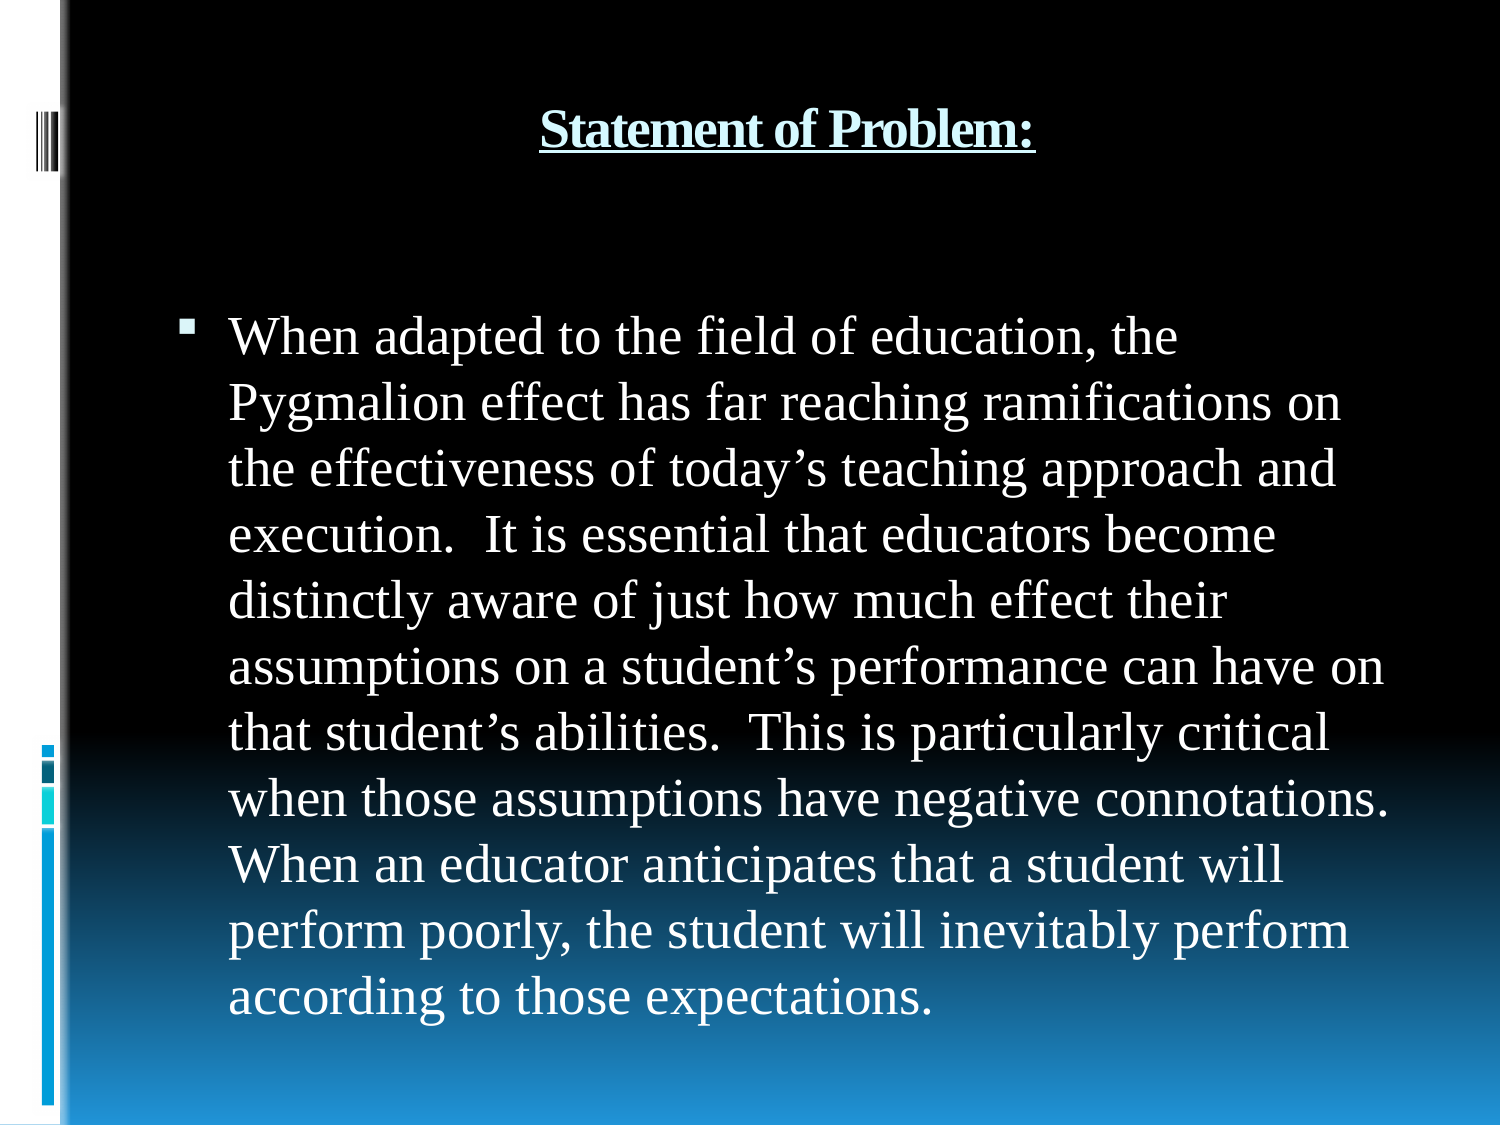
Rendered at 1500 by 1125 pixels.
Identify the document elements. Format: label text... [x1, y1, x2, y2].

title Statement of Problem: [150, 83, 1425, 234]
list When adapted to the field of education, the Pygmalion effect has far reaching ramifications on the effectiveness of today’s teaching approach and execution. It is essential that educators become distinctly aware of just how much effect their assumptions on a student’s performance can have on that student’s abilities. This is particularly critical when those assumptions have negative connotations. When an educator anticipates that a student will perform poorly, the student will inevitably perform according to those expectations. [150, 292, 1425, 1043]
